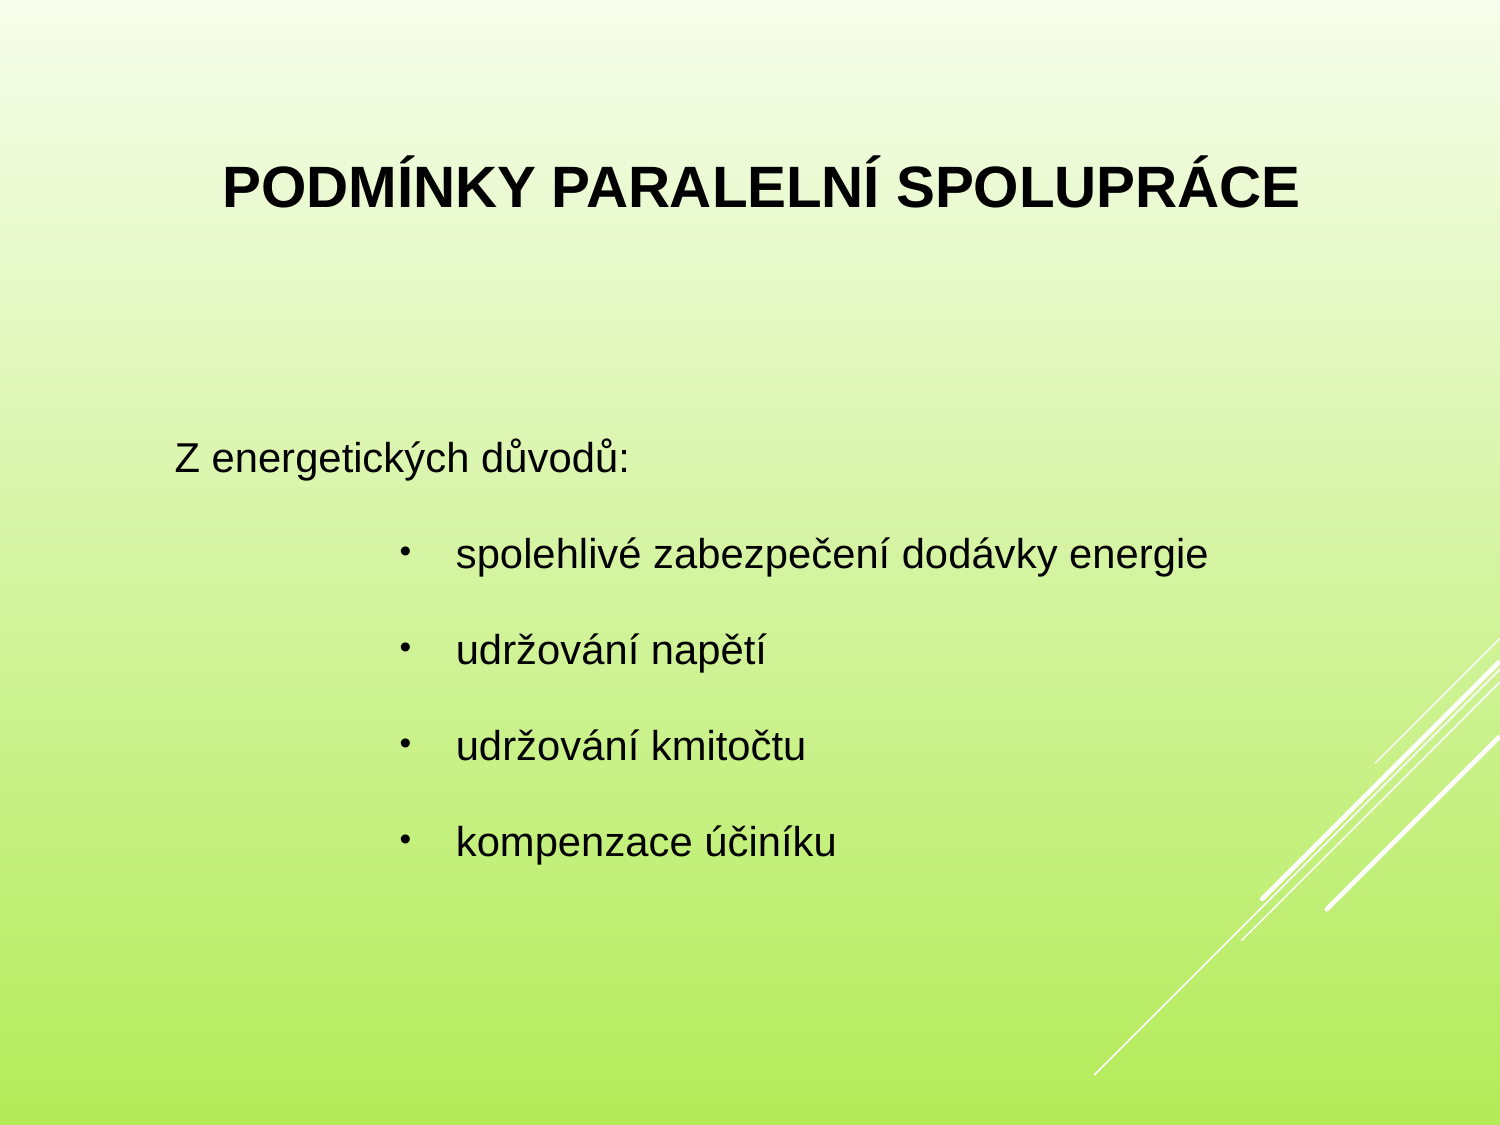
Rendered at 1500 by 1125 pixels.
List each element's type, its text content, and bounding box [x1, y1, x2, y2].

title Podmínky paralelní spolupráce [98, 116, 1424, 307]
list Z energetických důvodů: spolehlivé zabezpečení dodávky energie udržování napětí udržování kmitočtu kompenzace účiníku [84, 307, 1439, 1028]
